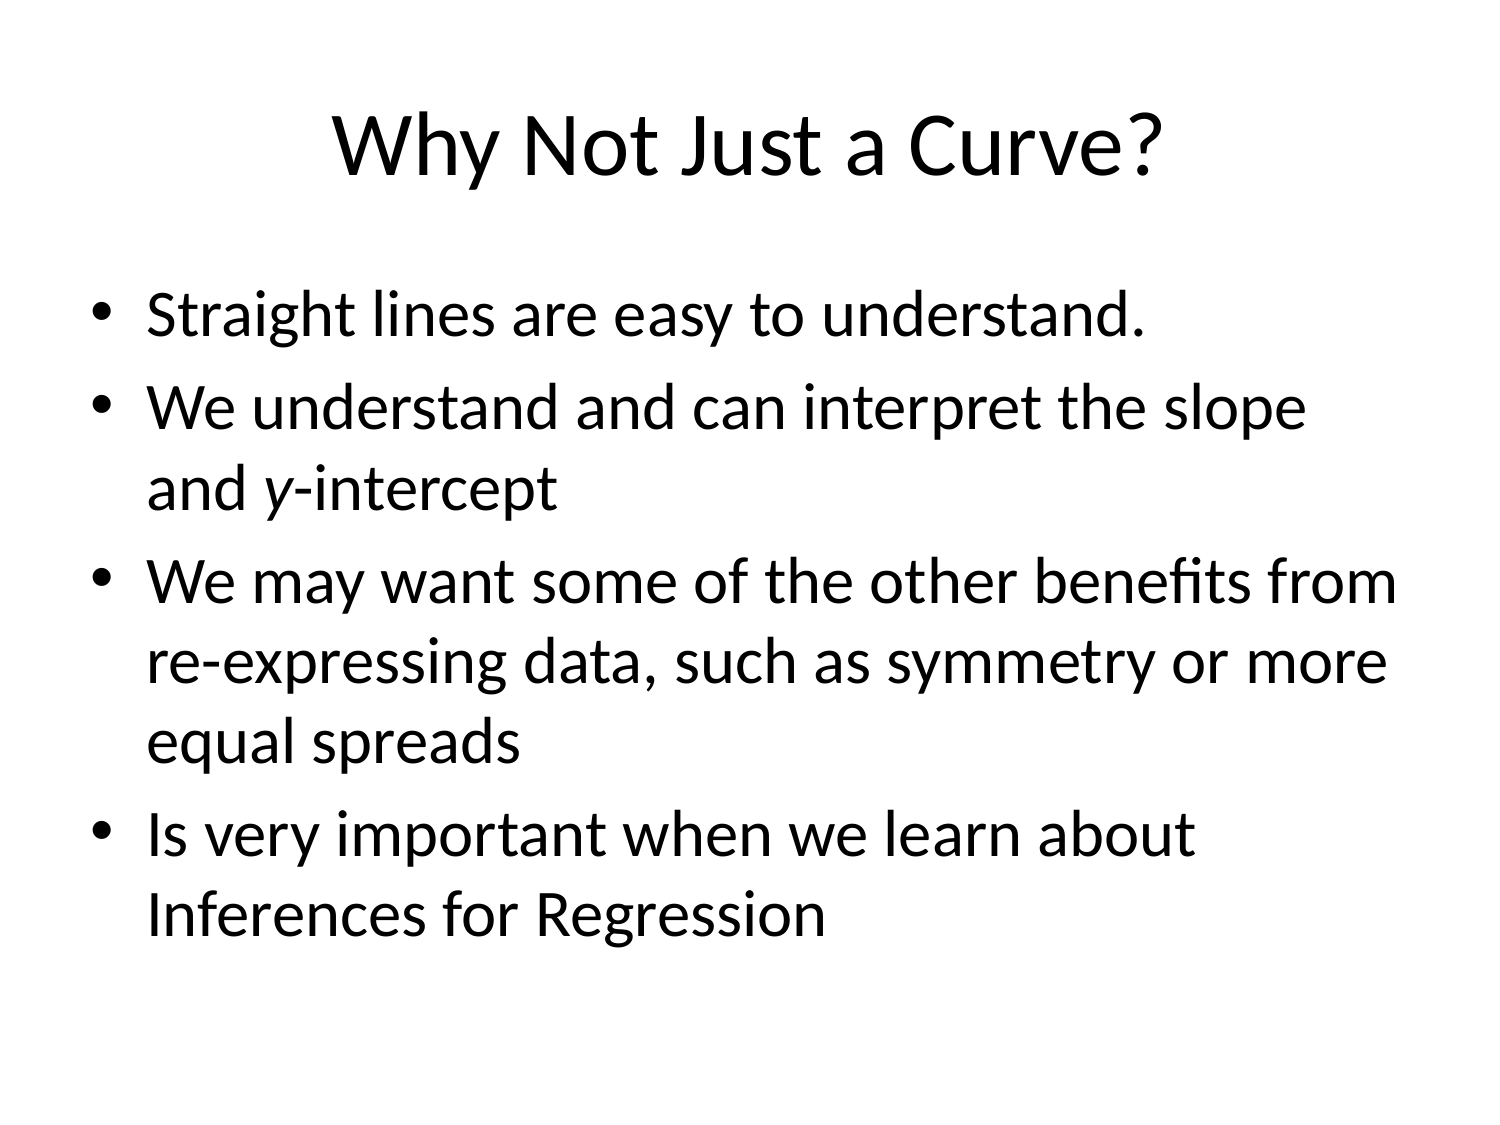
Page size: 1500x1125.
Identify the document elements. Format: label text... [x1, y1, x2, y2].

title Why Not Just a Curve? [75, 45, 1425, 233]
list Straight lines are easy to understand. We understand and can interpret the slope and y-intercept We may want some of the other benefits from re-expressing data, such as symmetry or more equal spreads Is very important when we learn about Inferences for Regression [75, 262, 1425, 1005]
